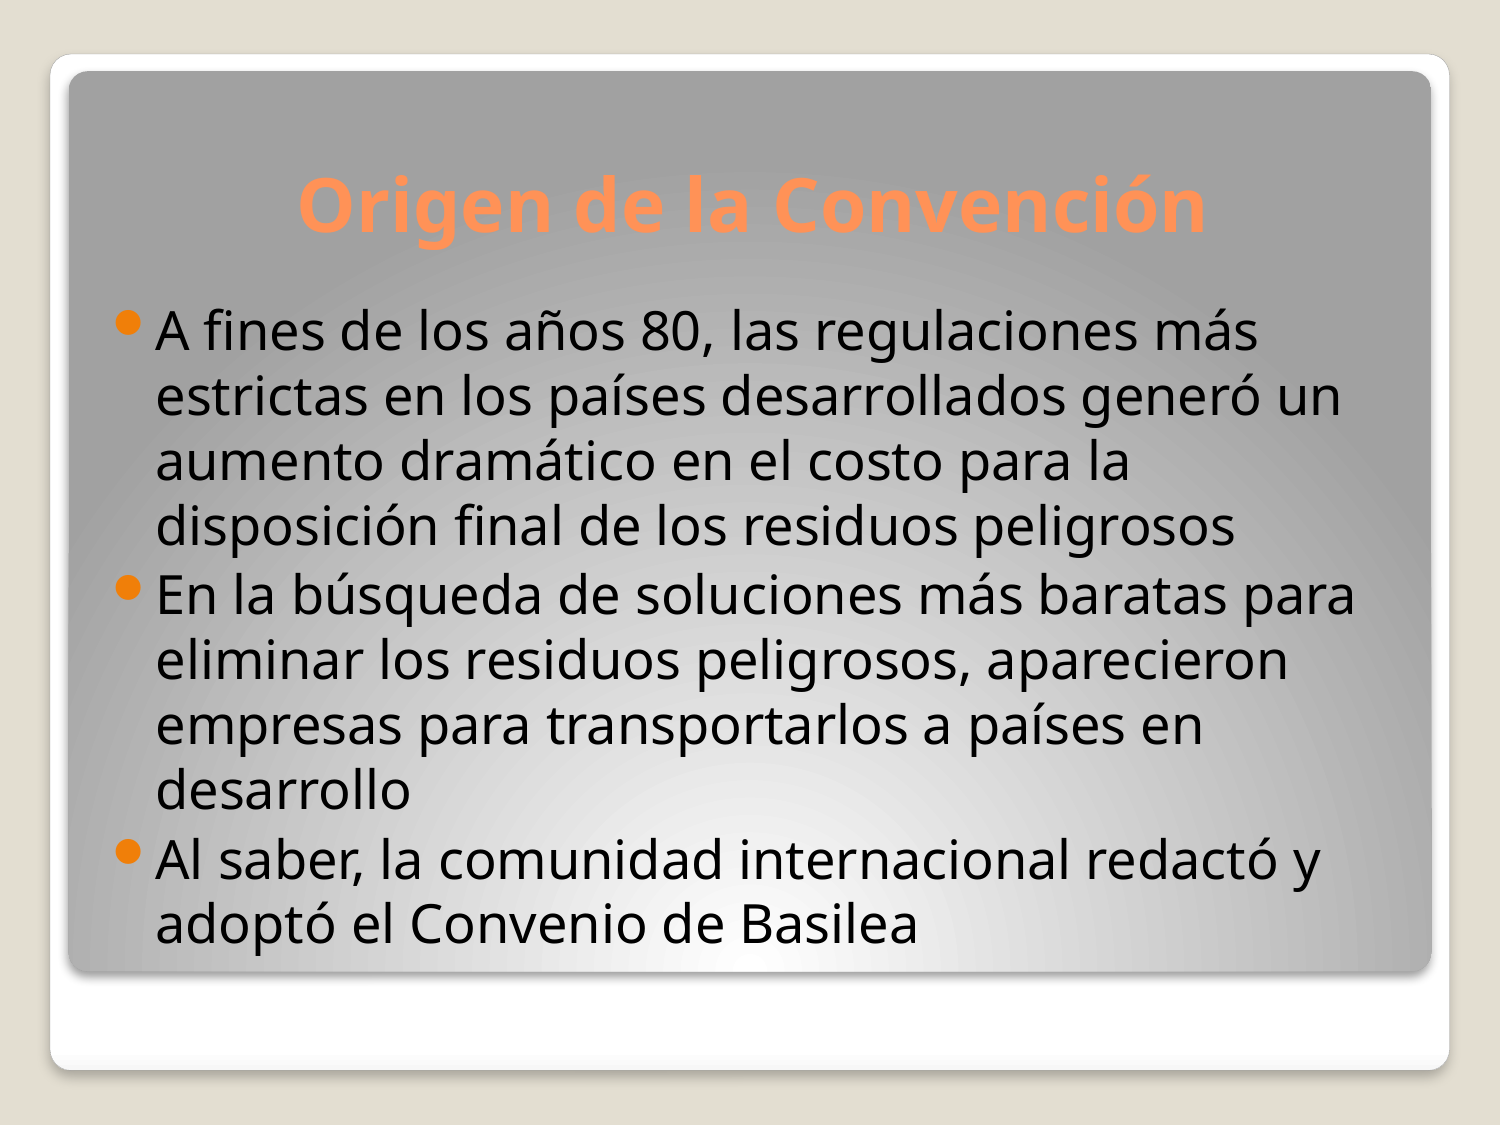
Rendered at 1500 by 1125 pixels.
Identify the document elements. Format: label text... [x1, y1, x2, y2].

list A fines de los años 80, las regulaciones más estrictas en los países desarrollados generó un aumento dramático en el costo para la disposición final de los residuos peligrosos En la búsqueda de soluciones más baratas para eliminar los residuos peligrosos, aparecieron empresas para transportarlos a países en desarrollo Al saber, la comunidad internacional redactó y adoptó el Convenio de Basilea [82, 281, 1425, 969]
title Origen de la Convención [82, 82, 1425, 255]
